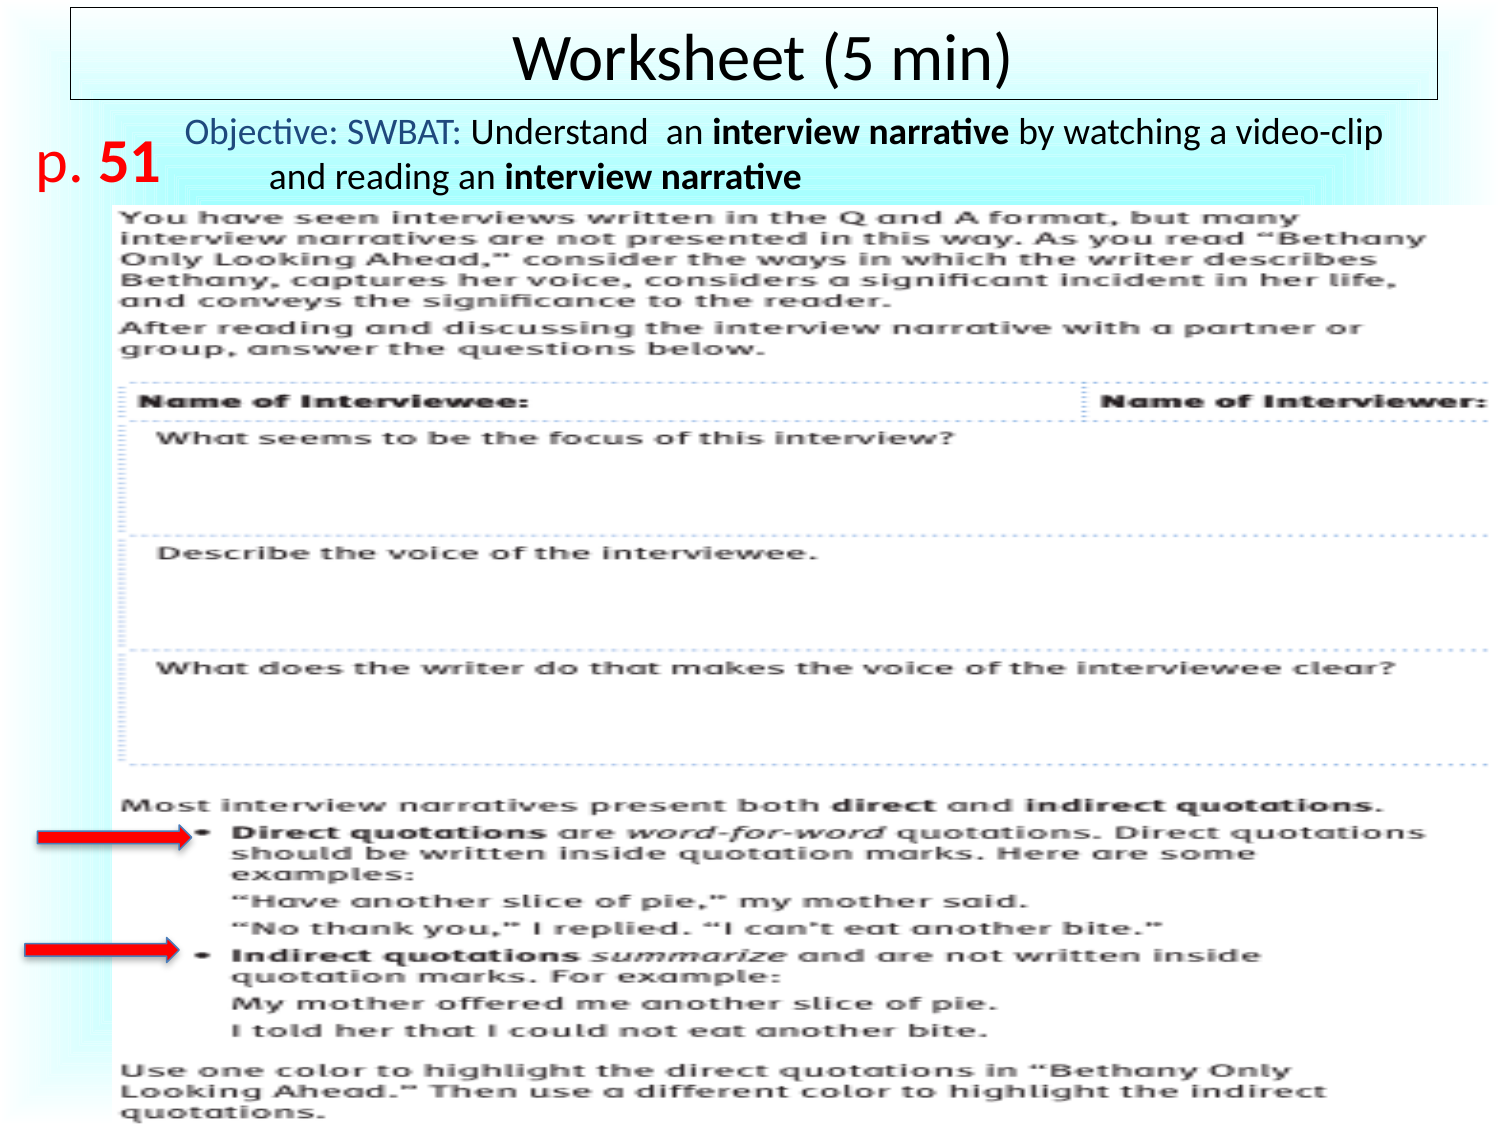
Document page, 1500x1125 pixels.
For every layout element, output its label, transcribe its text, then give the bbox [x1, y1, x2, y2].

text_box [36, 830, 107, 845]
text_box [24, 942, 107, 957]
text_box Objective: SWBAT: Understand an interview narrative by watching a video-clip and reading an interview narrative [70, 99, 1413, 205]
text_box p. 51 [20, 112, 363, 203]
title Worksheet (5 min) [70, 7, 1438, 100]
picture [112, 205, 1500, 1125]
